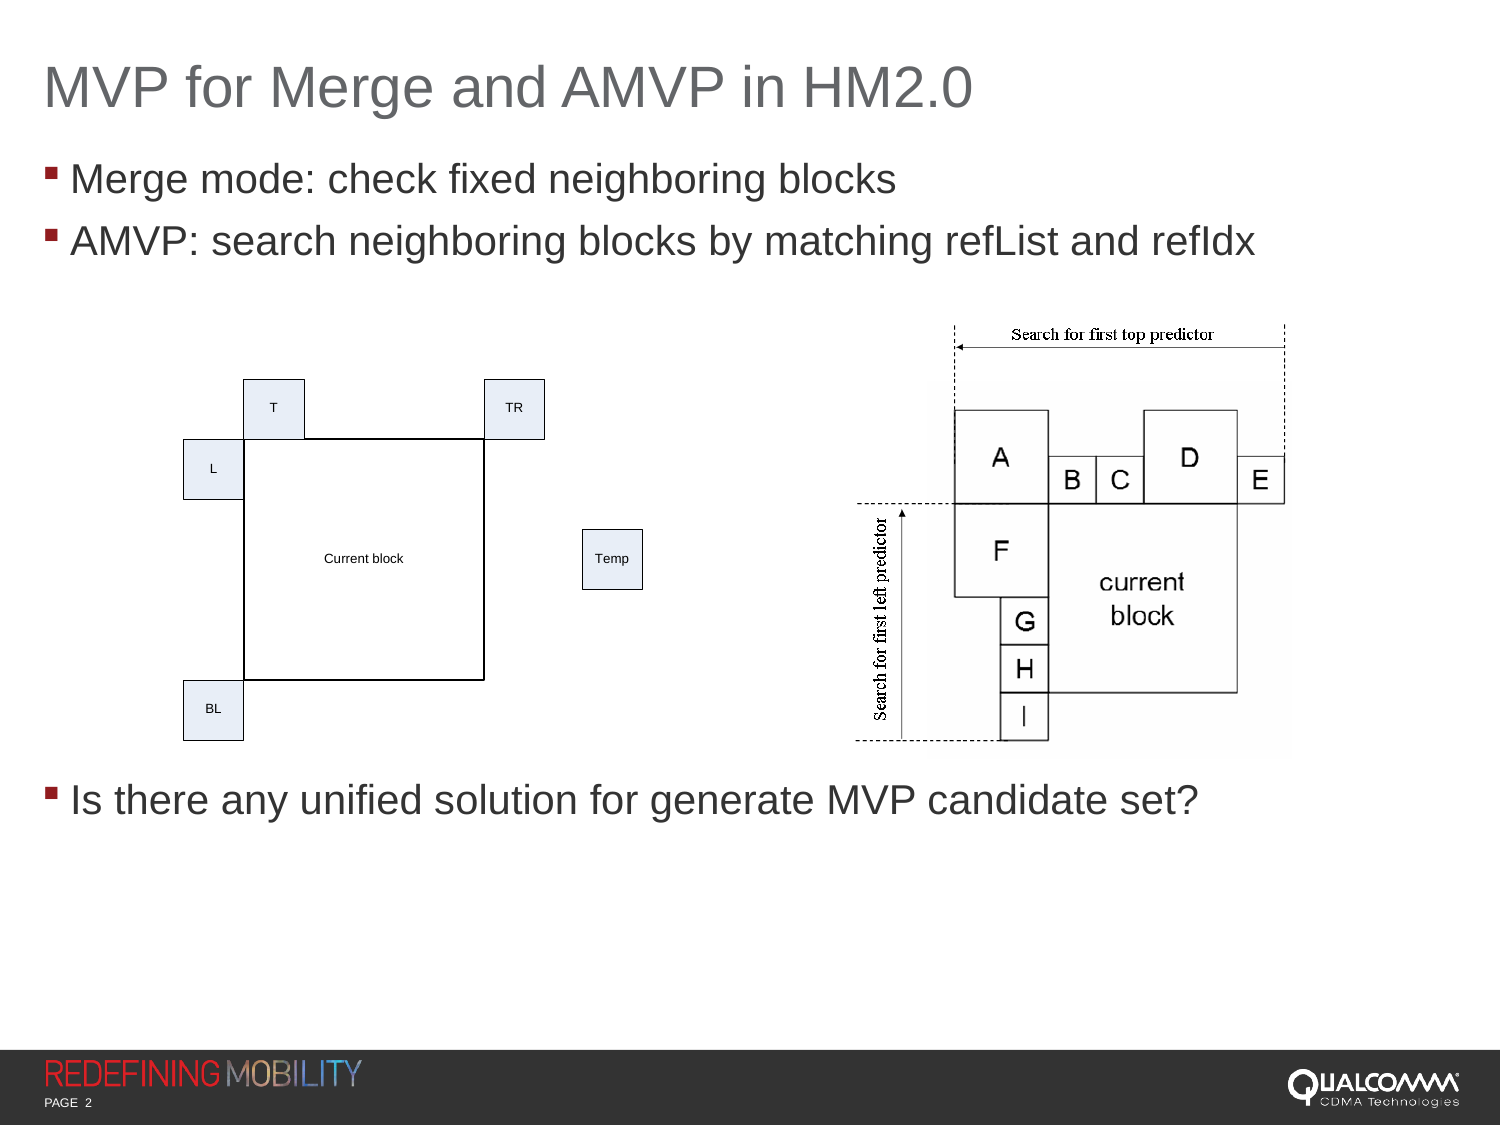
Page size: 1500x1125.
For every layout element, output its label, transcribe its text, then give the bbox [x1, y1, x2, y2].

title MVP for Merge and AMVP in HM2.0 [28, 44, 1462, 138]
list Merge mode: check fixed neighboring blocks AMVP: search neighboring blocks by matching refList and refIdx Is there any unified solution for generate MVP candidate set? [26, 148, 1457, 882]
picture [30, 1048, 372, 1099]
picture [1278, 1058, 1478, 1114]
picture [824, 301, 1344, 782]
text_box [180, 376, 645, 743]
